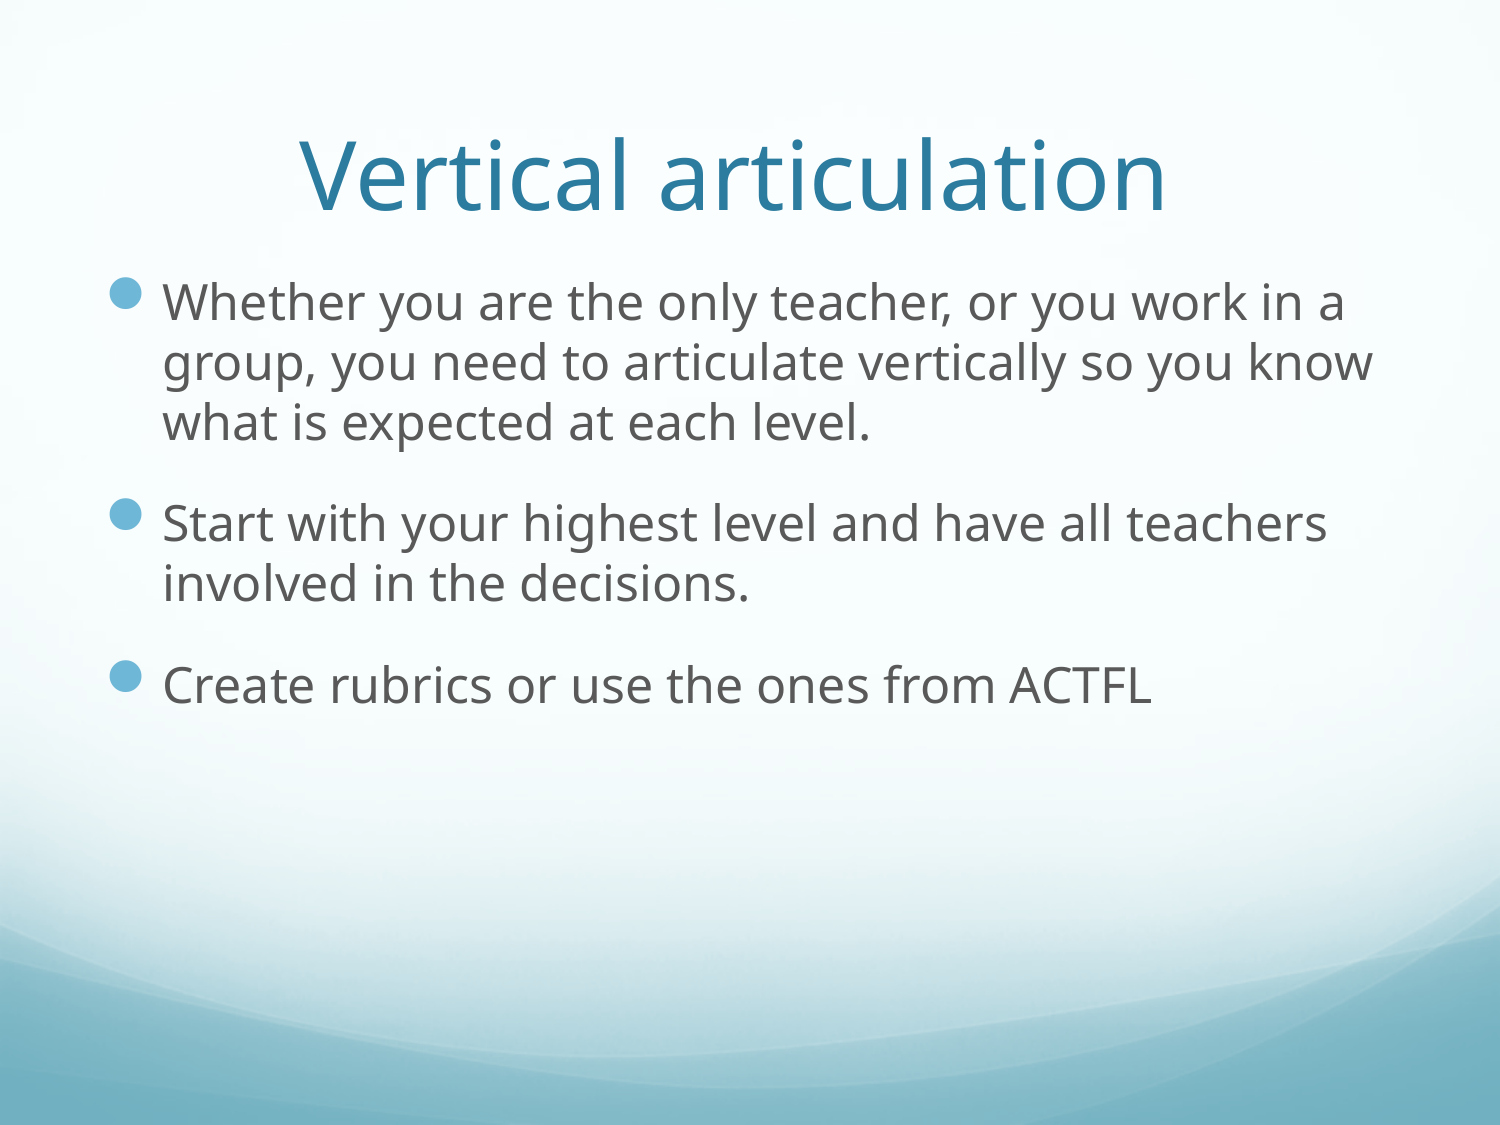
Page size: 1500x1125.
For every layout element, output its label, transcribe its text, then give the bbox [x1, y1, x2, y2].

list Whether you are the only teacher, or you work in a group, you need to articulate vertically so you know what is expected at each level. Start with your highest level and have all teachers involved in the decisions. Create rubrics or use the ones from ACTFL [90, 262, 1410, 975]
title Vertical articulation [90, 17, 1410, 237]
